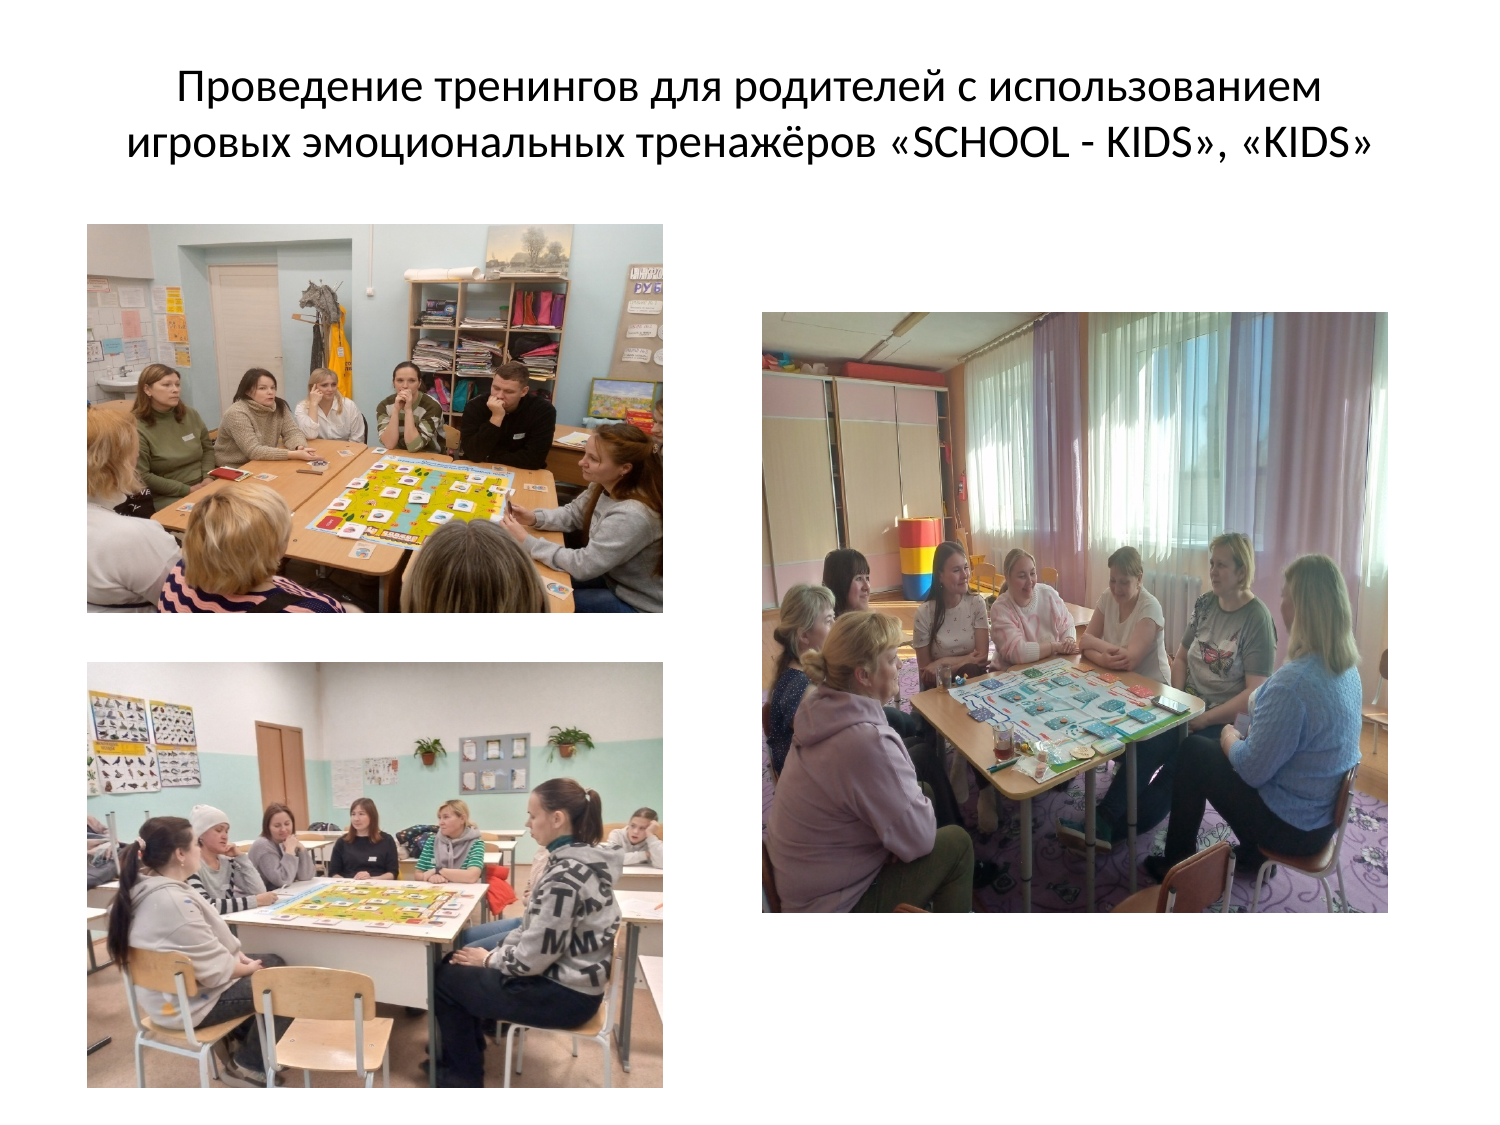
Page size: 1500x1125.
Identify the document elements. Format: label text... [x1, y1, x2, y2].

picture [762, 312, 1388, 913]
picture [87, 224, 663, 613]
title Проведение тренингов для родителей с использованием игровых эмоциональных тренажёров «SCHOOL - KIDS», «KIDS» [75, 45, 1425, 233]
picture [87, 662, 663, 1088]
